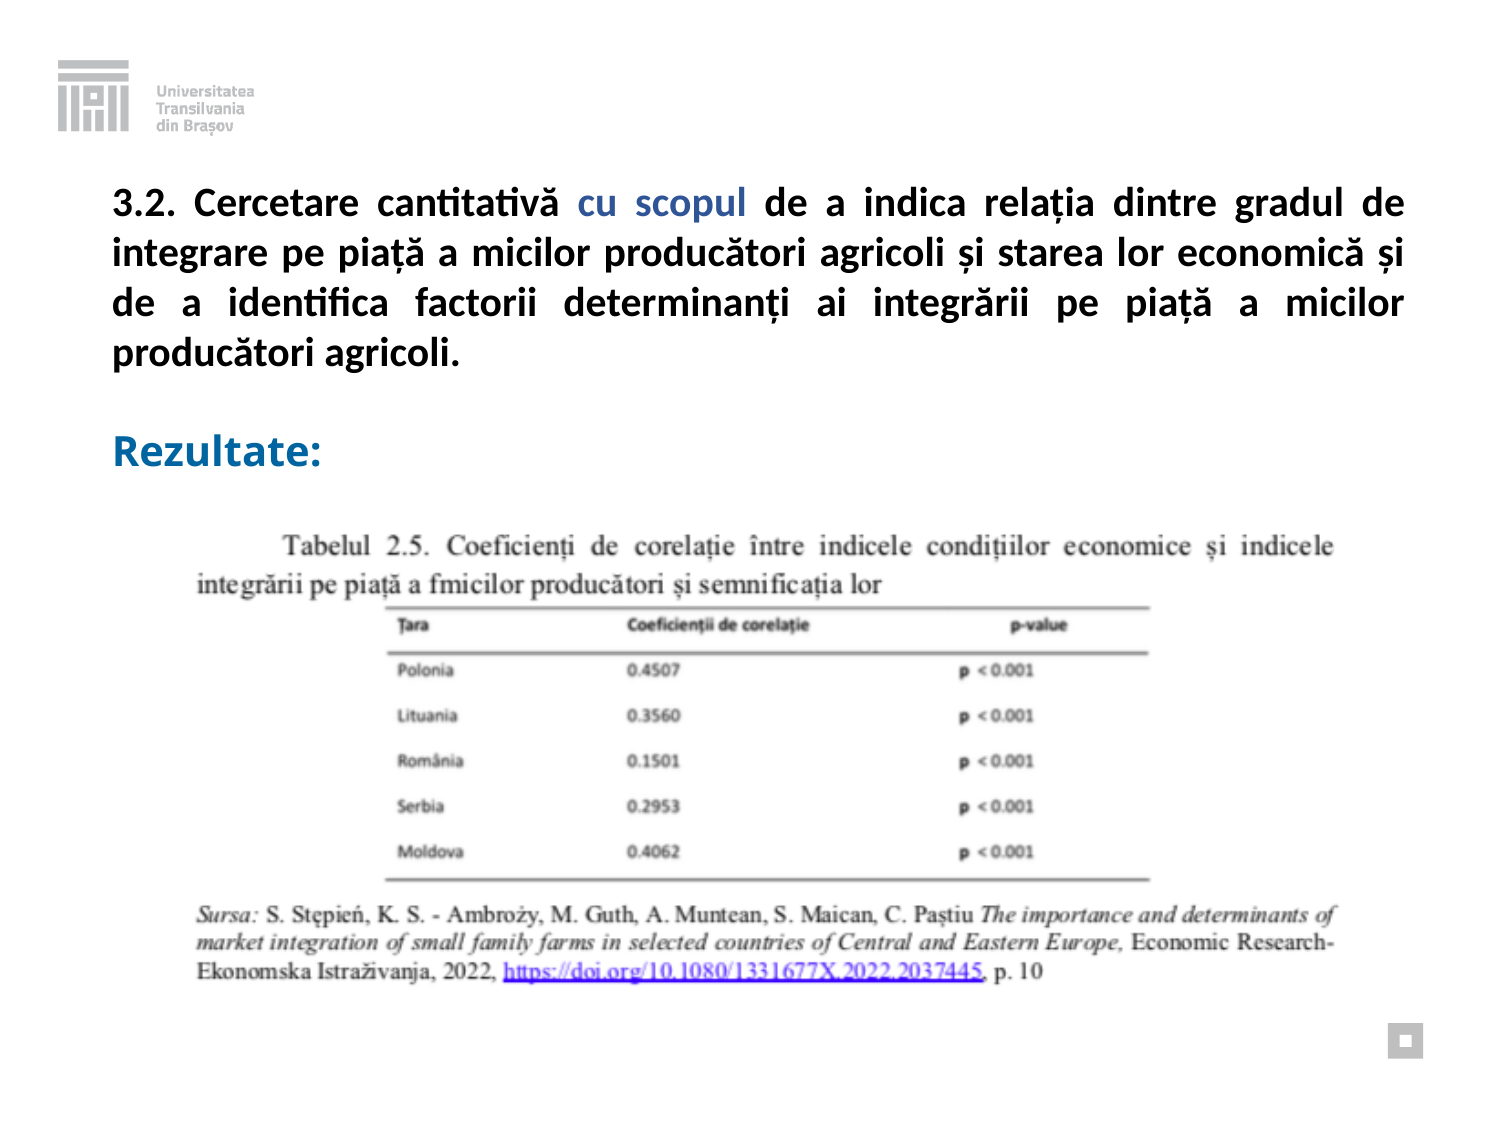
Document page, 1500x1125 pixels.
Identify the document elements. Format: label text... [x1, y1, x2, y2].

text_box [1387, 1023, 1424, 1059]
text_box 3.2. Cercetare cantitativă cu scopul de a indica relația dintre gradul de integrare pe piață a micilor producători agricoli și starea lor economică și de a identifica factorii determinanți ai integrării pe piață a micilor producători agricoli. Rezultate: [97, 167, 1420, 582]
picture [58, 60, 254, 136]
picture [99, 493, 1424, 1012]
